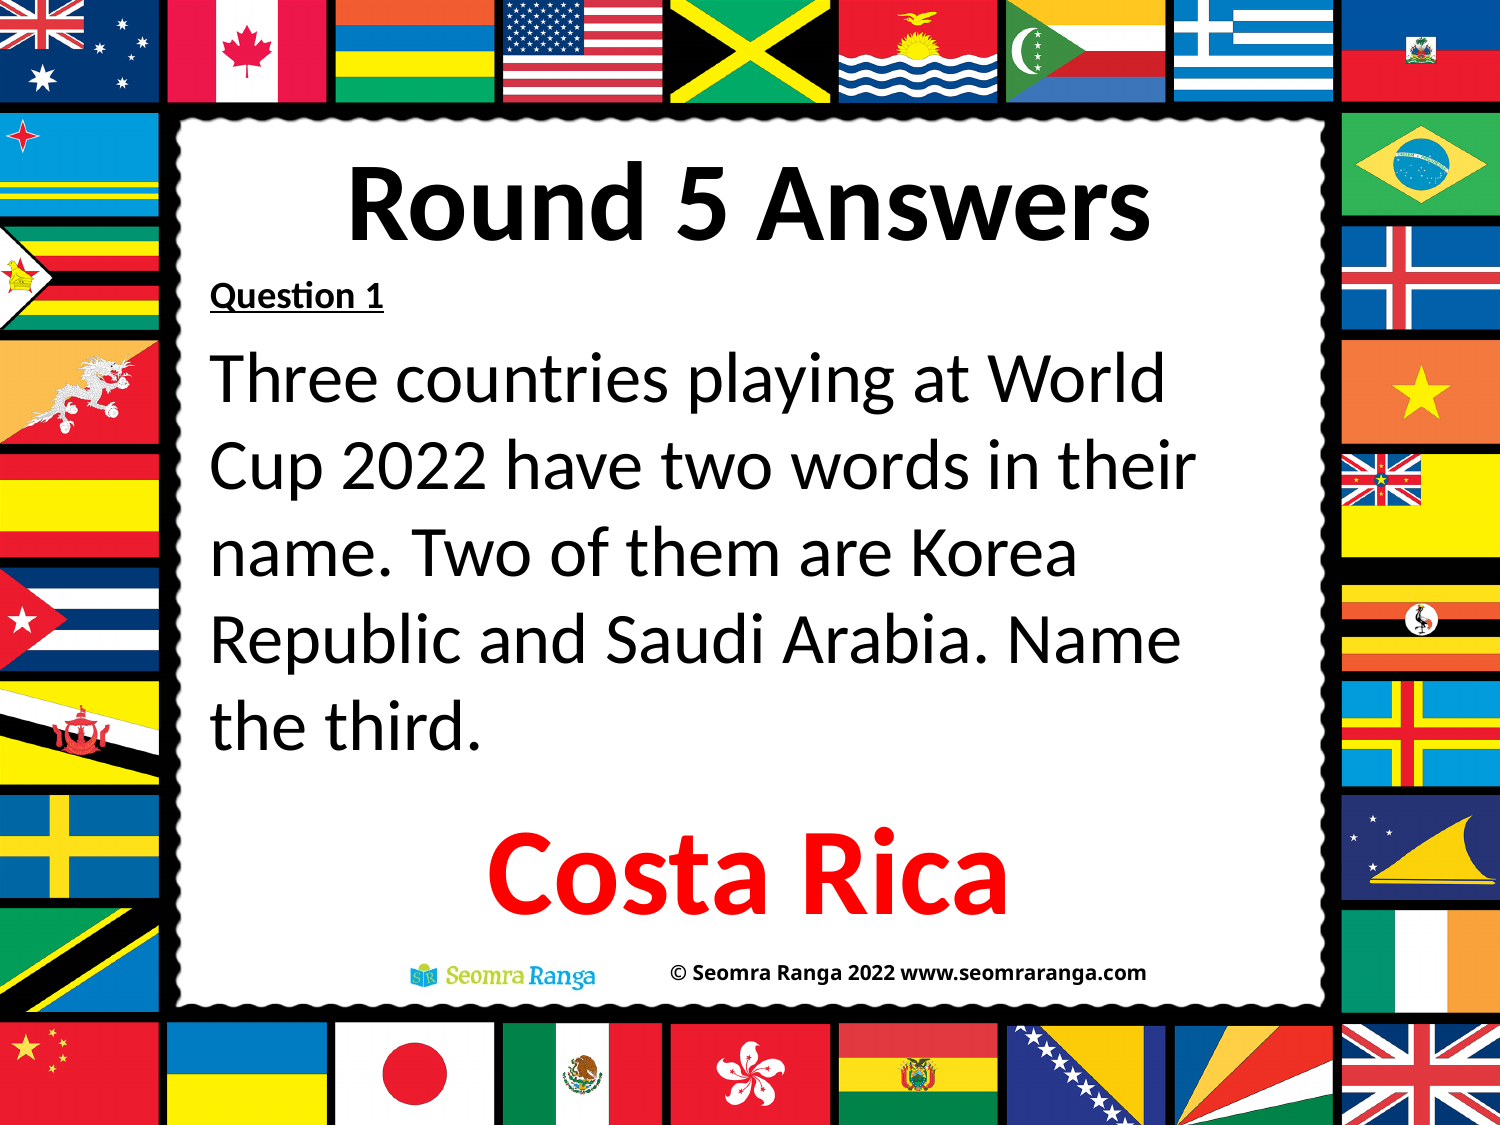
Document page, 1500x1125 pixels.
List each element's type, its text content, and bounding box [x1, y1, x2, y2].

title Round 5 Answers [183, 101, 1317, 290]
picture [10, 122, 36, 150]
list Question 1 Three countries playing at World Cup 2022 have two words in their name. Two of them are Korea Republic and Saudi Arabia. Name the third. Costa Rica [194, 261, 1306, 953]
picture [0, 0, 1500, 1125]
text_box © Seomra Ranga 2022 www.seomraranga.com [631, 953, 1187, 993]
